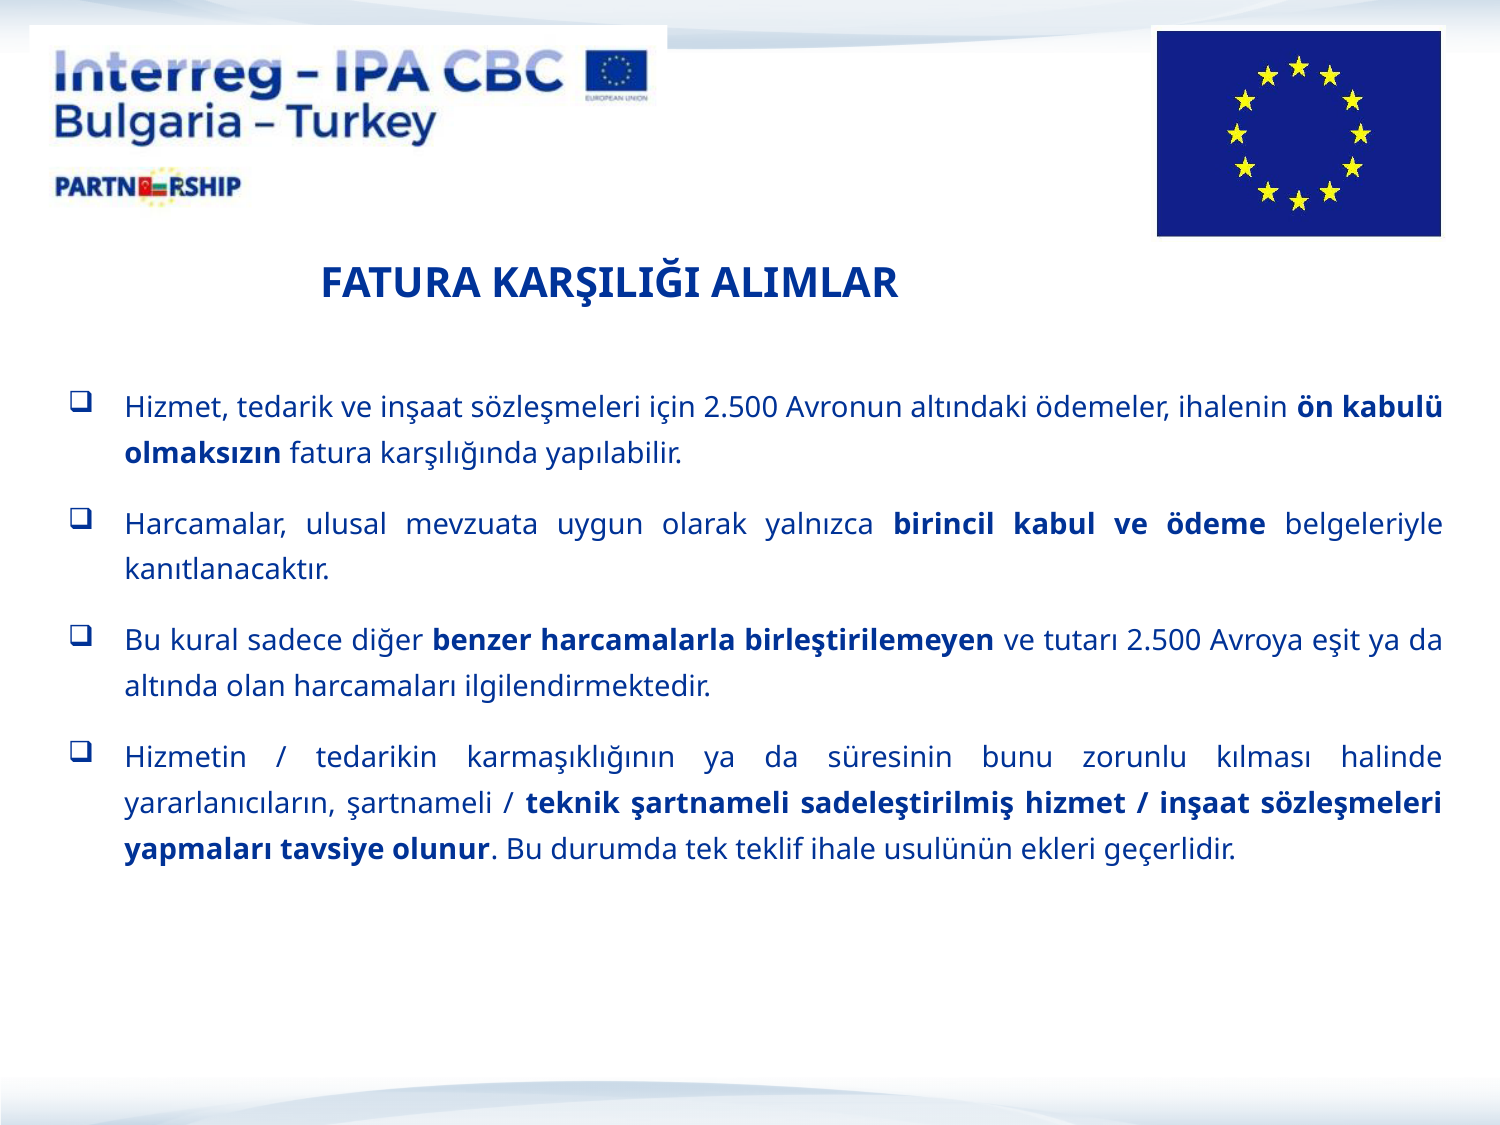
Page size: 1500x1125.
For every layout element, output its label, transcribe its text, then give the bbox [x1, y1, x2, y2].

list Hizmet, tedarik ve inşaat sözleşmeleri için 2.500 Avronun altındaki ödemeler, ihalenin ön kabulü olmaksızın fatura karşılığında yapılabilir. Harcamalar, ulusal mevzuata uygun olarak yalnızca birincil kabul ve ödeme belgeleriyle kanıtlanacaktır. Bu kural sadece diğer benzer harcamalarla birleştirilemeyen ve tutarı 2.500 Avroya eşit ya da altında olan harcamaları ilgilendirmektedir. Hizmetin / tedarikin karmaşıklığının ya da süresinin bunu zorunlu kılması halinde yararlanıcıların, şartnameli / teknik şartnameli sadeleştirilmiş hizmet / inşaat sözleşmeleri yapmaları tavsiye olunur. Bu durumda tek teklif ihale usulünün ekleri geçerlidir. [53, 370, 1459, 1029]
text_box Fatura karşılığı alımlar [171, 248, 1317, 313]
picture [0, 0, 1500, 242]
picture [0, 1077, 1500, 1125]
